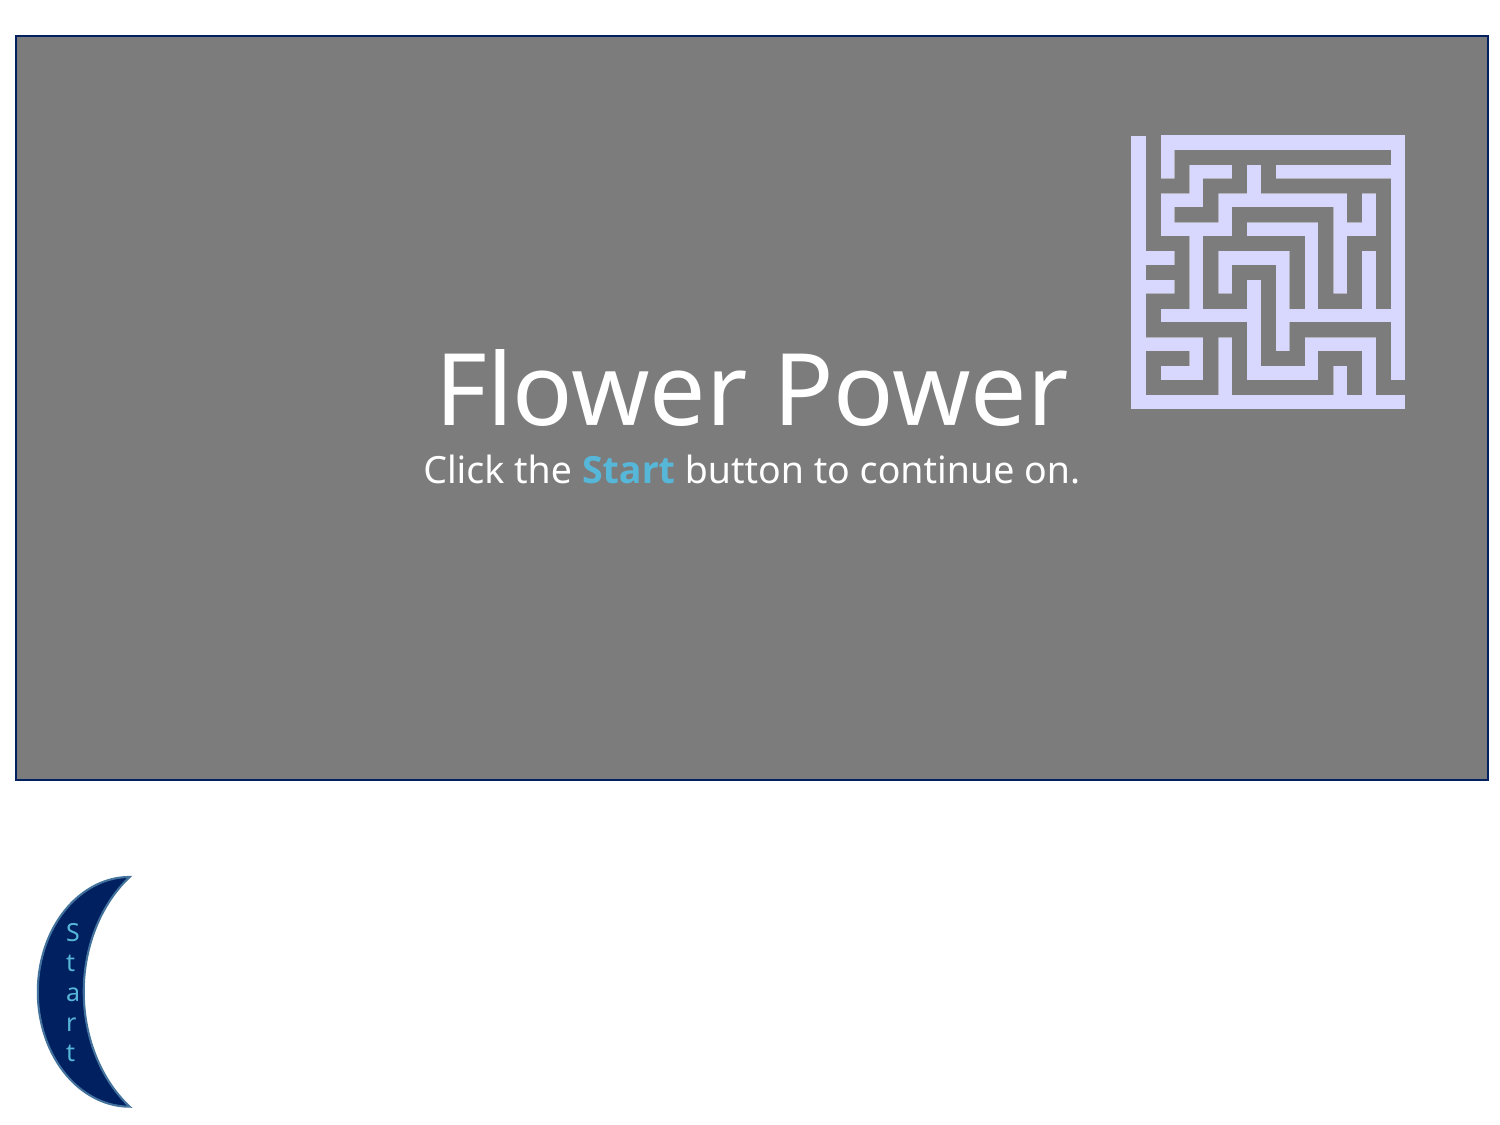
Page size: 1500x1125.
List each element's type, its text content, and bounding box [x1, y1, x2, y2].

text_box Flower Power Click the Start button to continue on. [15, 35, 1489, 781]
text_box Start [36, 875, 133, 1108]
picture [1131, 135, 1405, 409]
